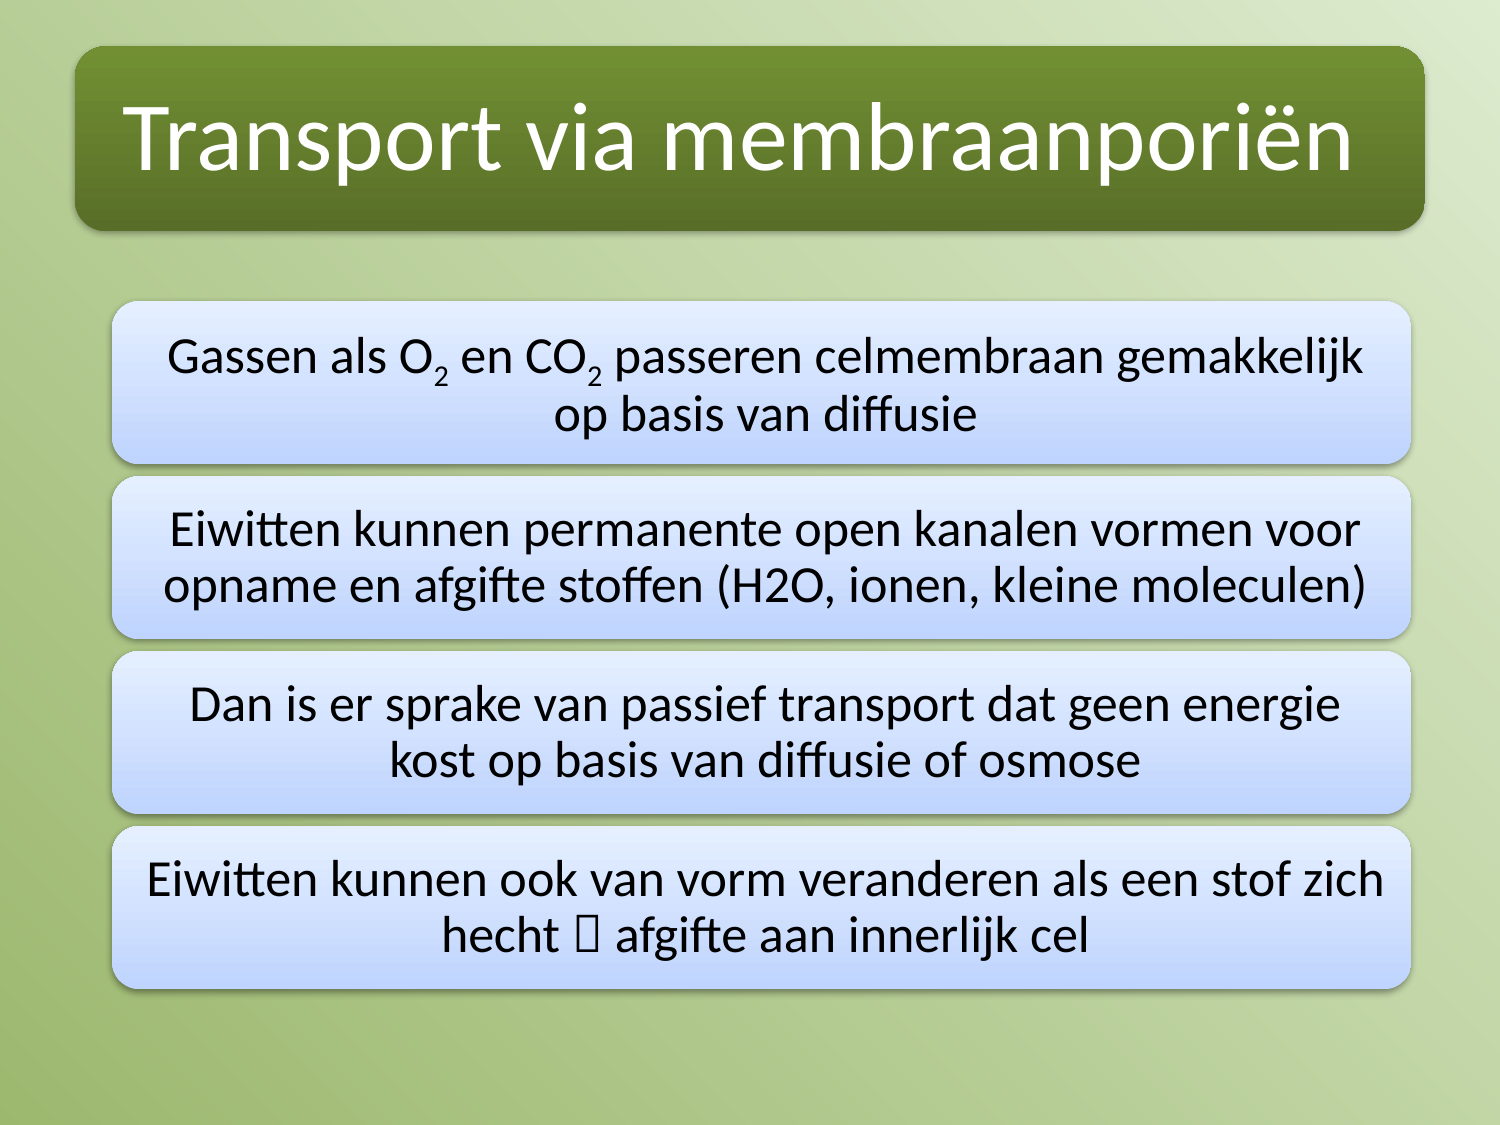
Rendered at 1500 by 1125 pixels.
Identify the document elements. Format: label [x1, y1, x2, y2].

list [111, 266, 1412, 1024]
text_box [74, 44, 1426, 233]
